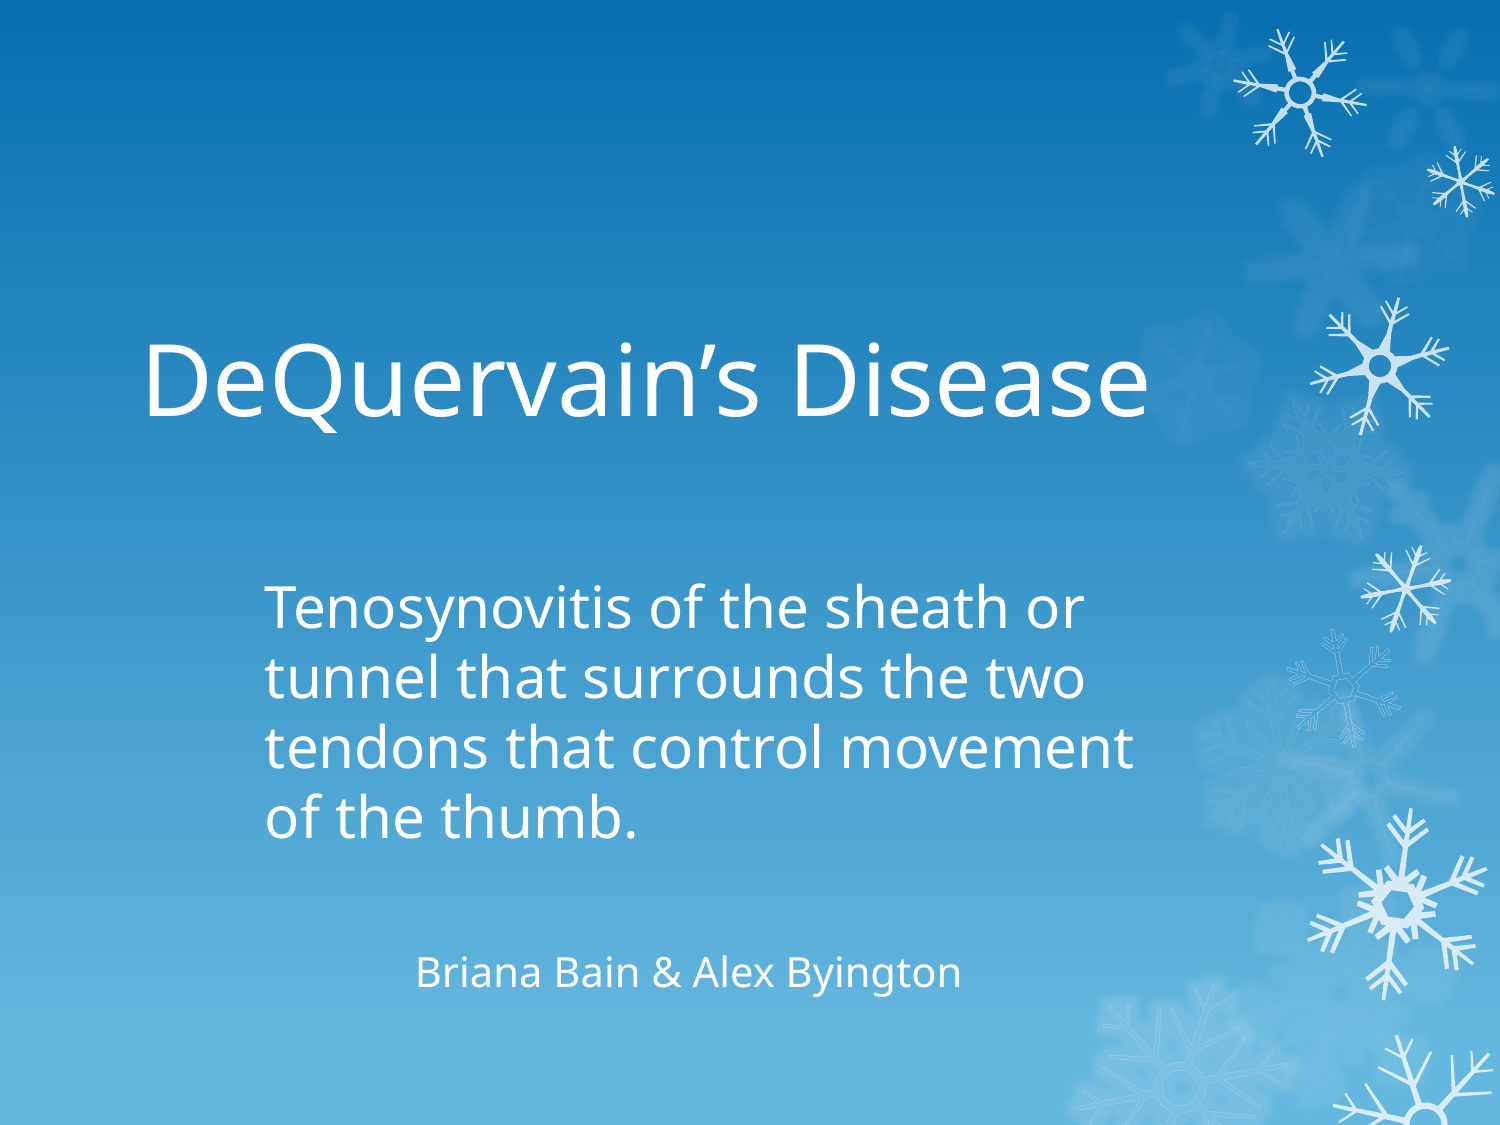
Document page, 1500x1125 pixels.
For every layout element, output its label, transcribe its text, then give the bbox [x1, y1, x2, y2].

title DeQuervain’s Disease [125, 149, 1303, 445]
text_box Briana Bain & Alex Byington [399, 938, 1038, 1004]
subtitle Tenosynovitis of the sheath or tunnel that surrounds the two tendons that control movement of the thumb. [249, 562, 1213, 888]
